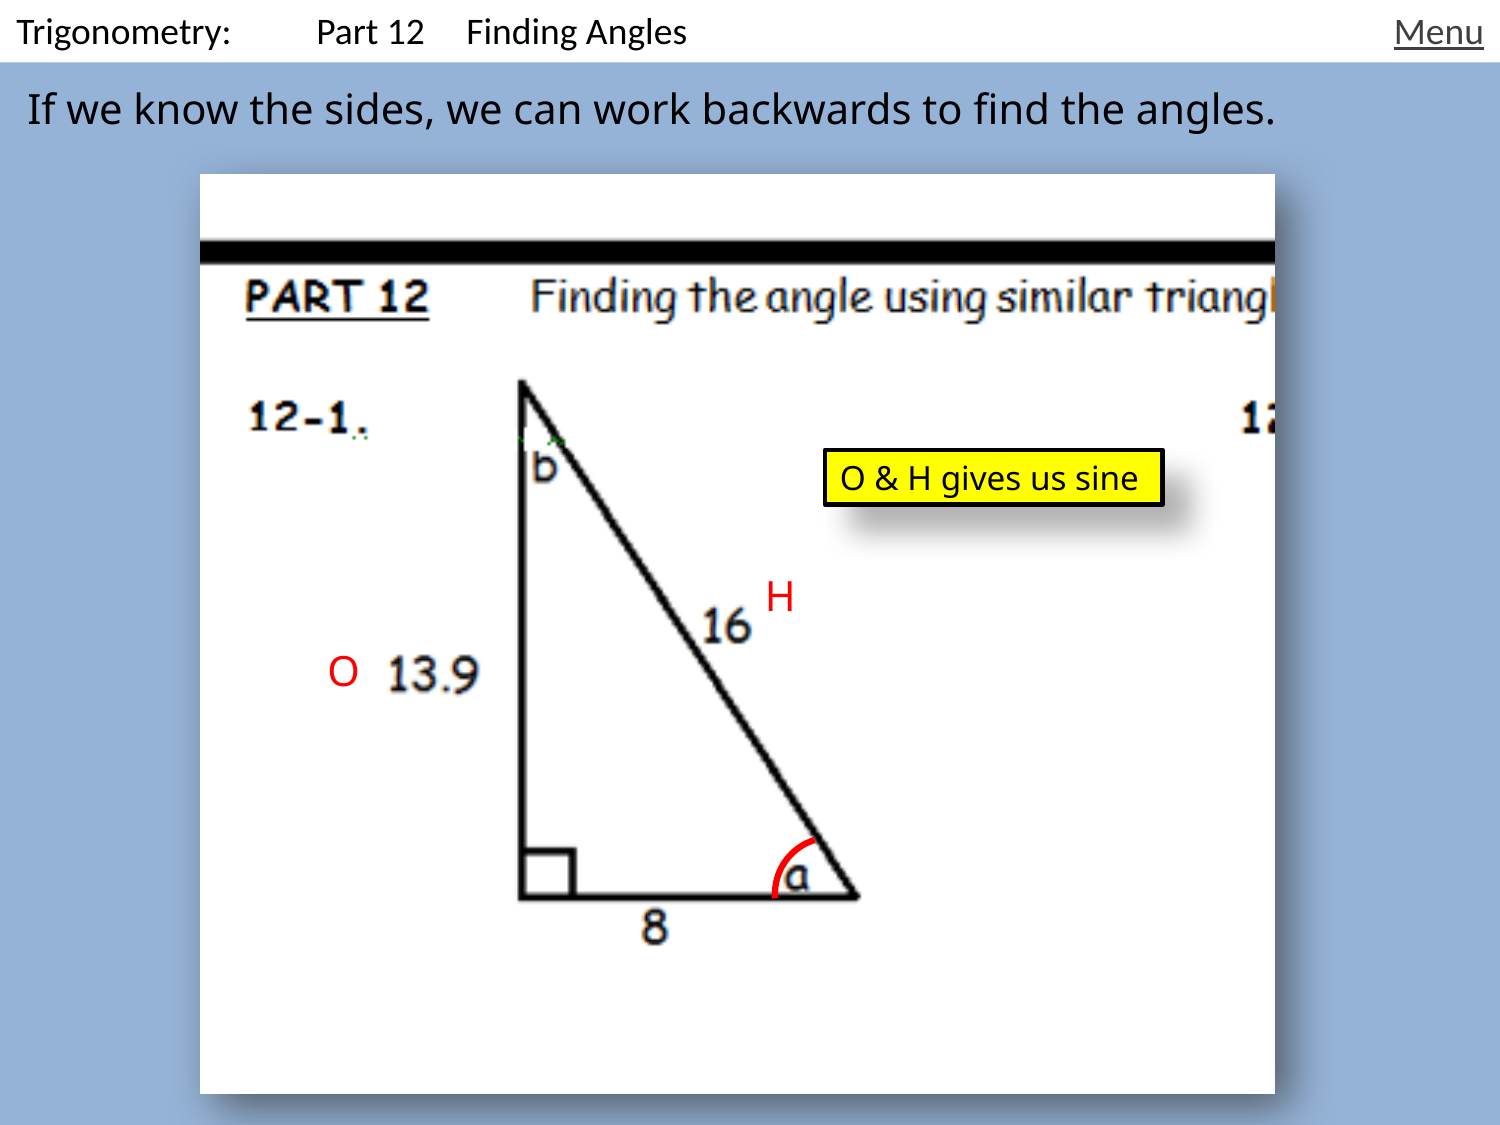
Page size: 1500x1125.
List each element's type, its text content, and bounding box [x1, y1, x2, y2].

text_box Trigonometry: Part 12 Finding Angles [1, 0, 703, 60]
text_box Menu [1379, 0, 1500, 60]
picture [199, 174, 1276, 1094]
text_box If we know the sides, we can work backwards to find the angles. [12, 75, 1463, 140]
text_box [0, 0, 1500, 64]
